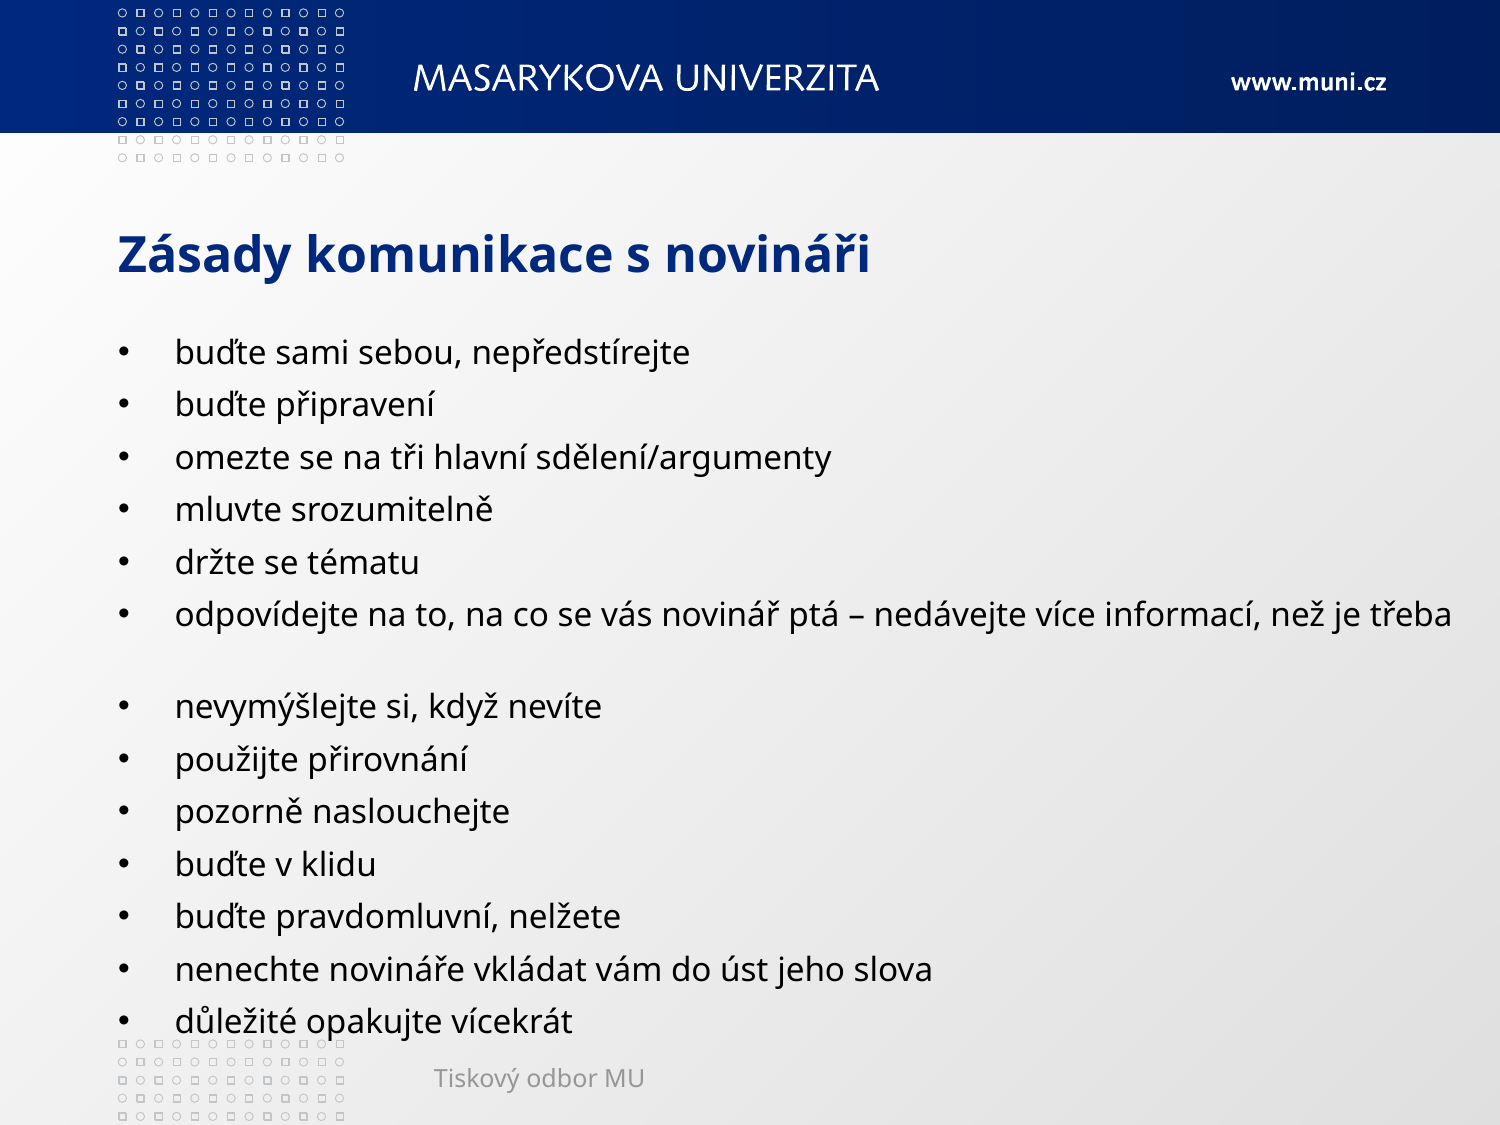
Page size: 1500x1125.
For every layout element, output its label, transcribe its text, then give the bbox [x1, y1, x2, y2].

footer Tiskový odbor MU [419, 1025, 1081, 1100]
list buďte sami sebou, nepředstírejte buďte připravení omezte se na tři hlavní sdělení/argumenty mluvte srozumitelně držte se tématu odpovídejte na to, na co se vás novinář ptá – nedávejte více informací, než je třeba nevymýšlejte si, když nevíte použijte přirovnání pozorně naslouchejte buďte v klidu buďte pravdomluvní, nelžete nenechte novináře vkládat vám do úst jeho slova důležité opakujte vícekrát [118, 331, 1469, 1006]
title Zásady komunikace s novináři [118, 184, 1403, 291]
